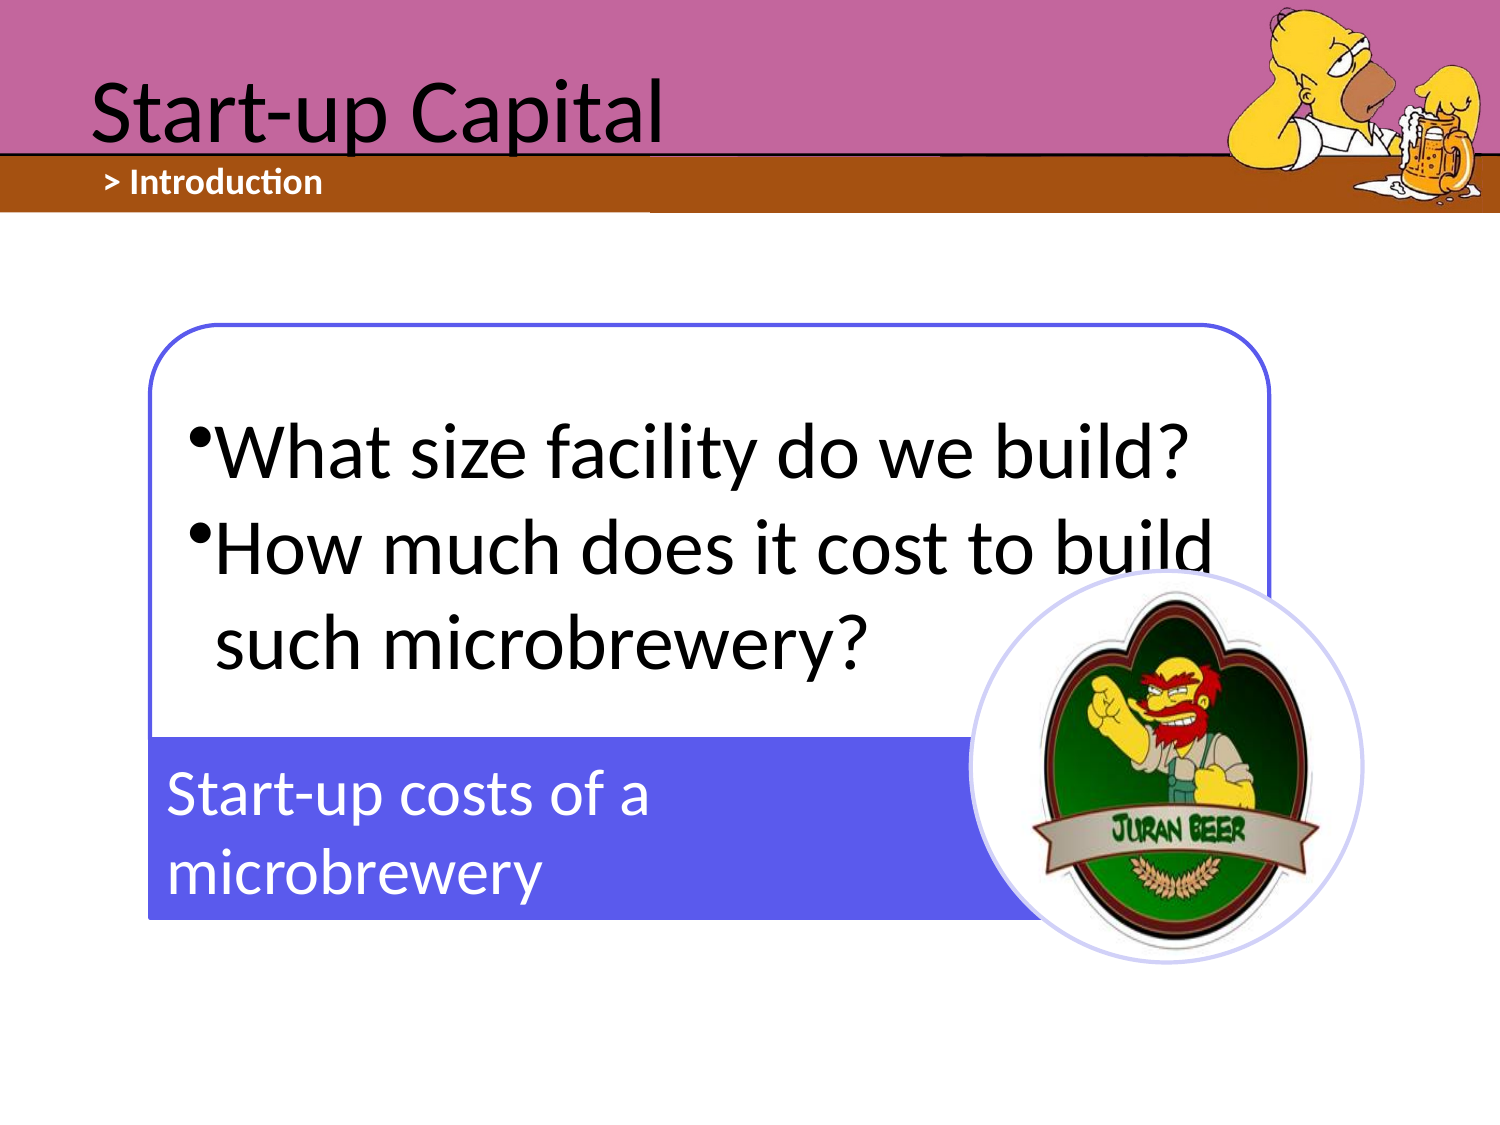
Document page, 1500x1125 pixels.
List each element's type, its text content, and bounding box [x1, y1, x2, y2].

picture [650, 0, 1500, 213]
title Start-up Capital [75, 12, 1425, 200]
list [149, 324, 1363, 963]
